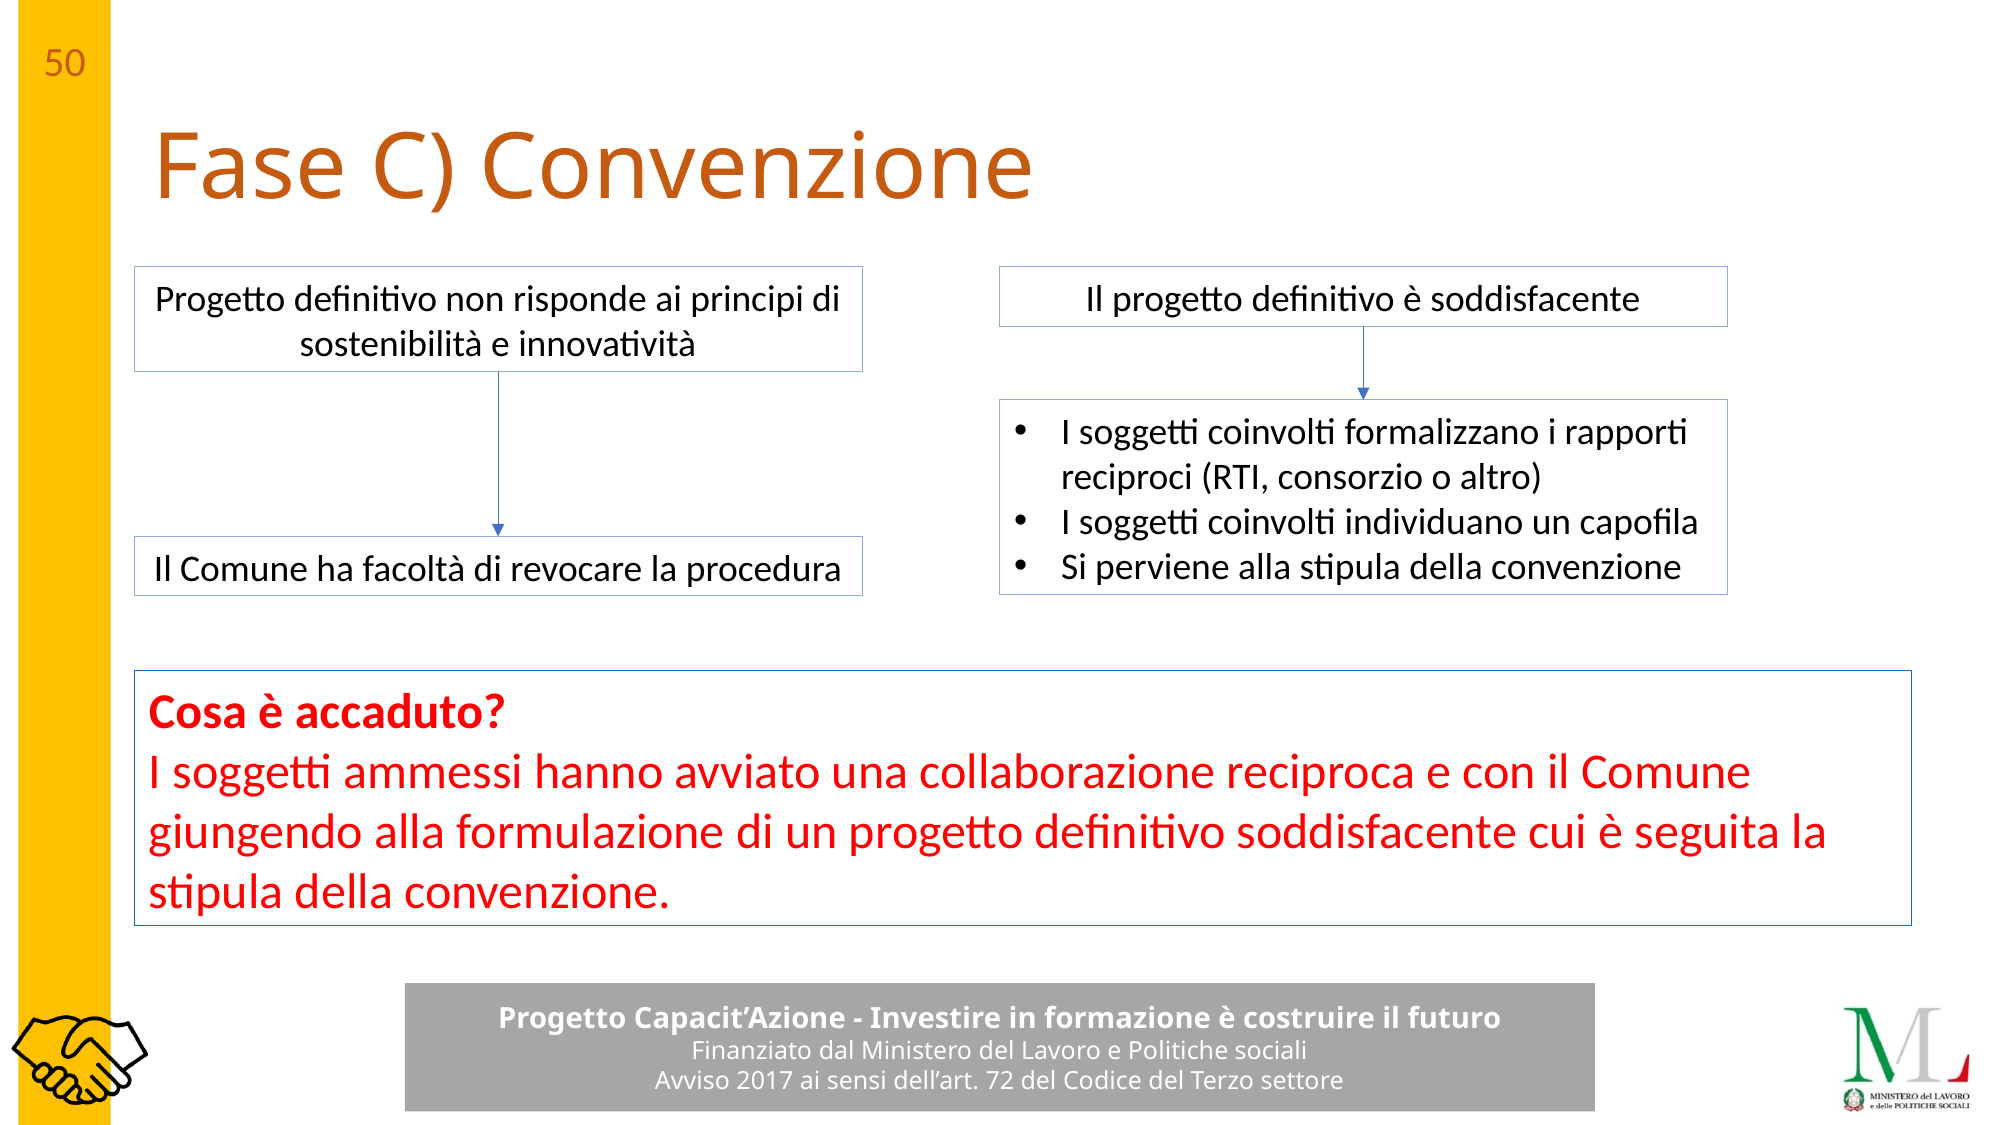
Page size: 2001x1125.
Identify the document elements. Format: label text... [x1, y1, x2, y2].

text_box Cosa è accaduto? I soggetti ammessi hanno avviato una collaborazione reciproca e con il Comune giungendo alla formulazione di un progetto definitivo soddisfacente cui è seguita la stipula della convenzione. [134, 670, 1912, 926]
text_box Il Comune ha facoltà di revocare la procedura [134, 536, 863, 596]
text_box Il progetto definitivo è soddisfacente [999, 266, 1728, 327]
picture [10, 1009, 149, 1109]
text_box Progetto definitivo non risponde ai principi di sostenibilità e innovatività [134, 266, 863, 372]
title Fase C) Convenzione [137, 59, 1863, 278]
text_box I soggetti coinvolti formalizzano i rapporti reciproci (RTI, consorzio o altro) I soggetti coinvolti individuano un capofila Si perviene alla stipula della convenzione [999, 399, 1728, 595]
picture [1826, 1006, 1987, 1112]
slide_number 50 [1911, 1057, 1995, 1118]
